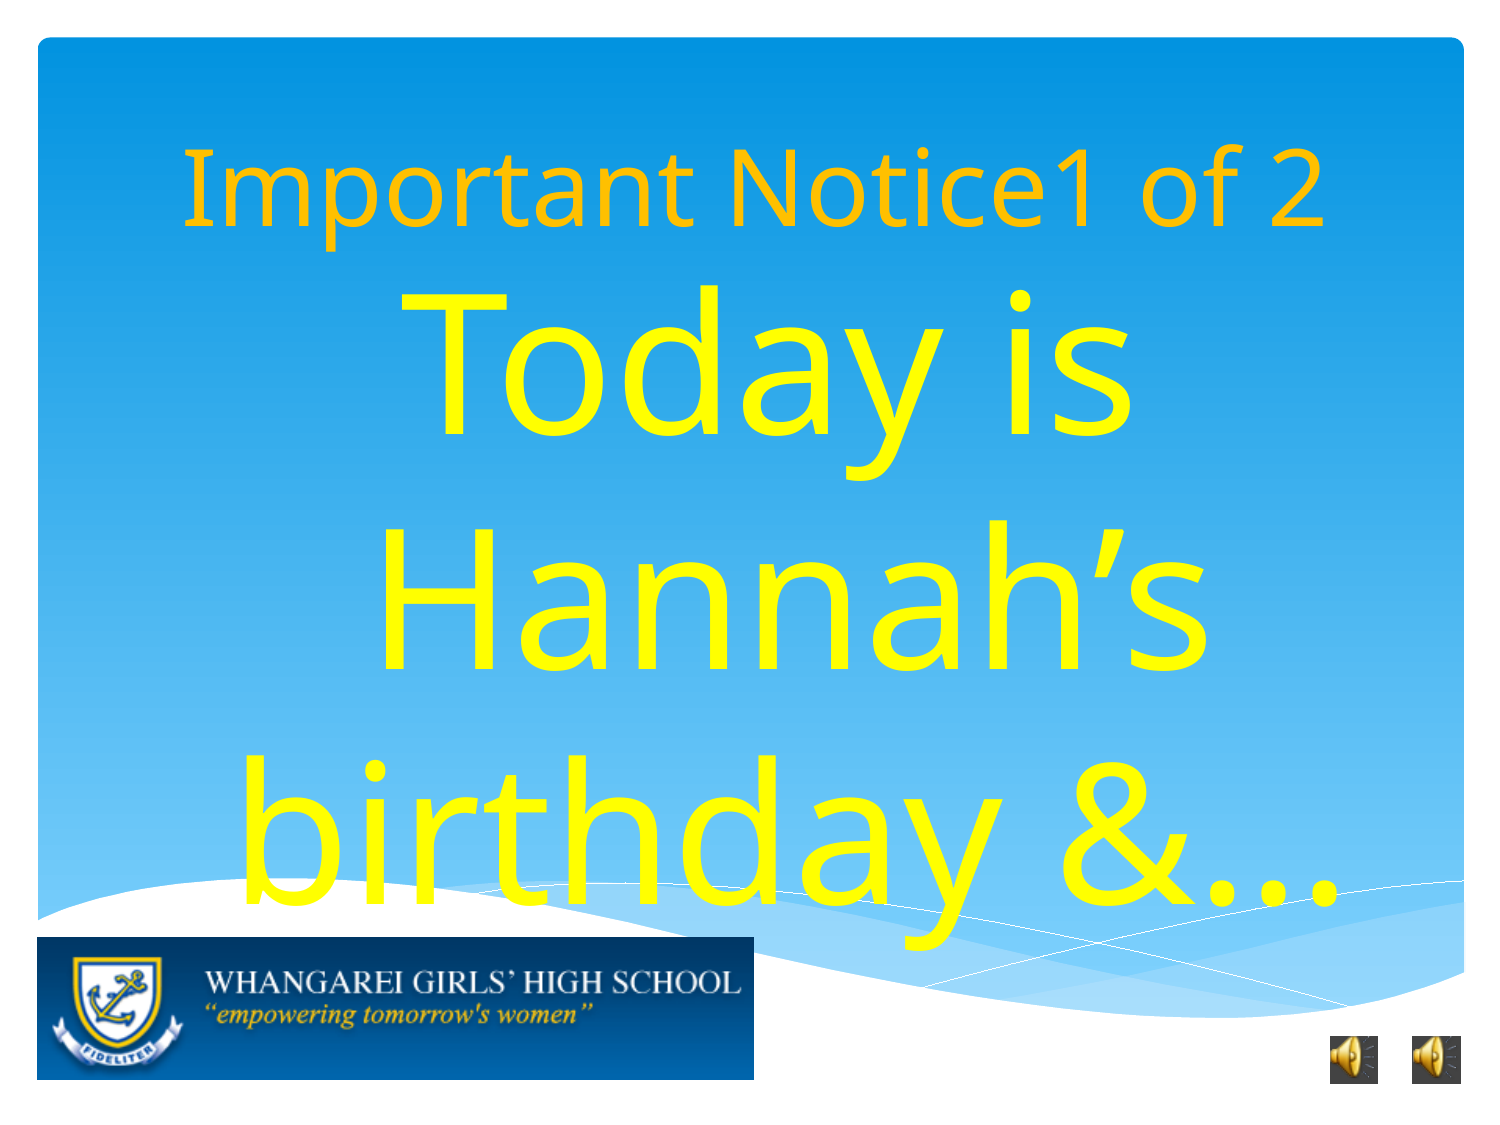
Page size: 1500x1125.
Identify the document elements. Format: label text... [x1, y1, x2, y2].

picture [1411, 1034, 1462, 1086]
text_box Today is Hannah’s birthday &… [149, 231, 1391, 963]
picture [37, 937, 754, 1080]
text_box Important Notice1 of 2 [149, 37, 1362, 255]
picture [1328, 1034, 1380, 1086]
